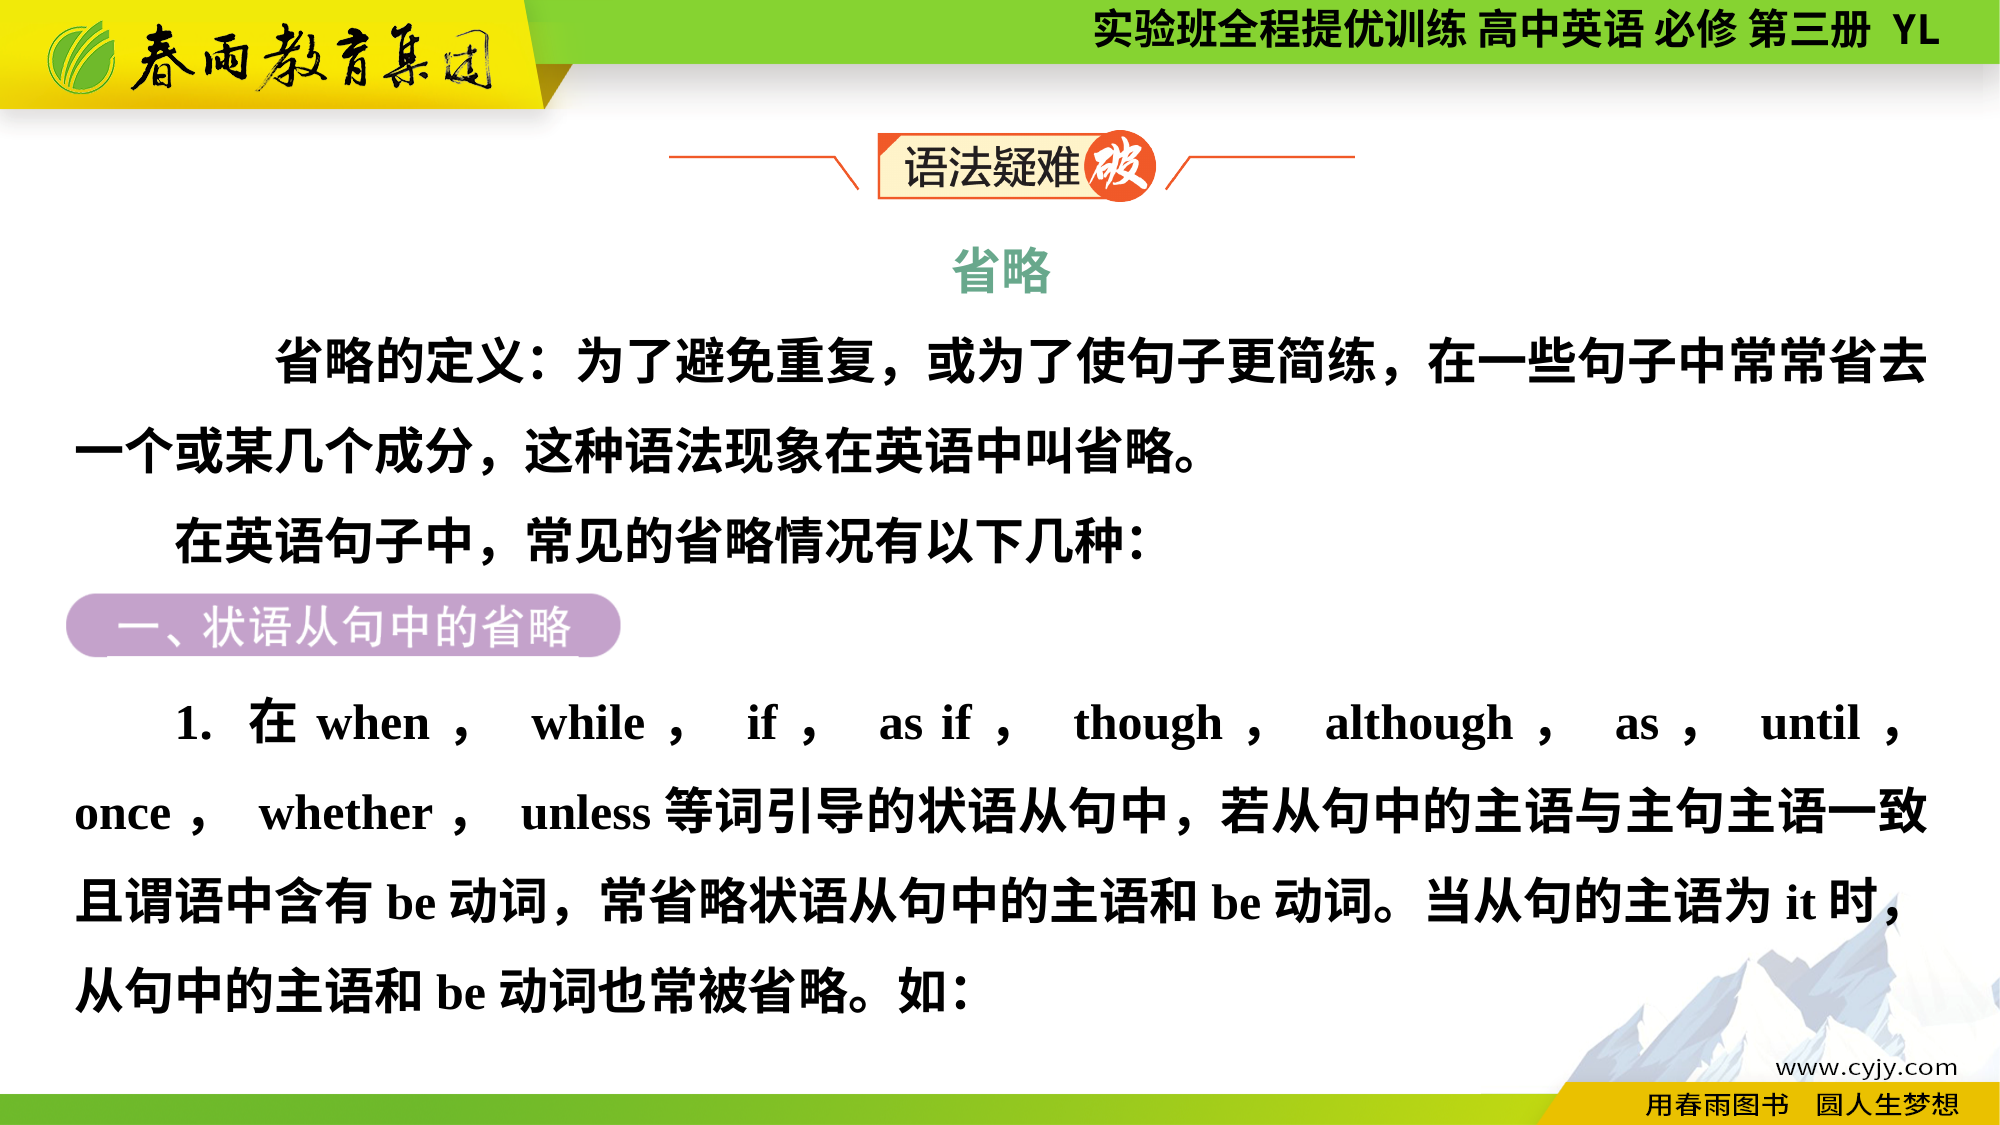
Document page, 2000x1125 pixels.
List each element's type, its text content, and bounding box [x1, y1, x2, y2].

picture [0, 0, 2000, 1125]
list 省略 省略的定义：为了避免重复，或为了使句子更简练，在一些句子中常常省去一个或某几个成分，这种语法现象在英语中叫省略。 在英语句子中，常见的省略情况有以下几种： 1. 在when， while， if， as if， though， although， as， until， once， whether， unless等词引导的状语从句中，若从句中的主语与主句主语一致且谓语中含有be动词，常省略状语从句中的主语和be动词。当从句的主语为it时，从句中的主语和be动词也常被省略。如： [59, 201, 1944, 1035]
